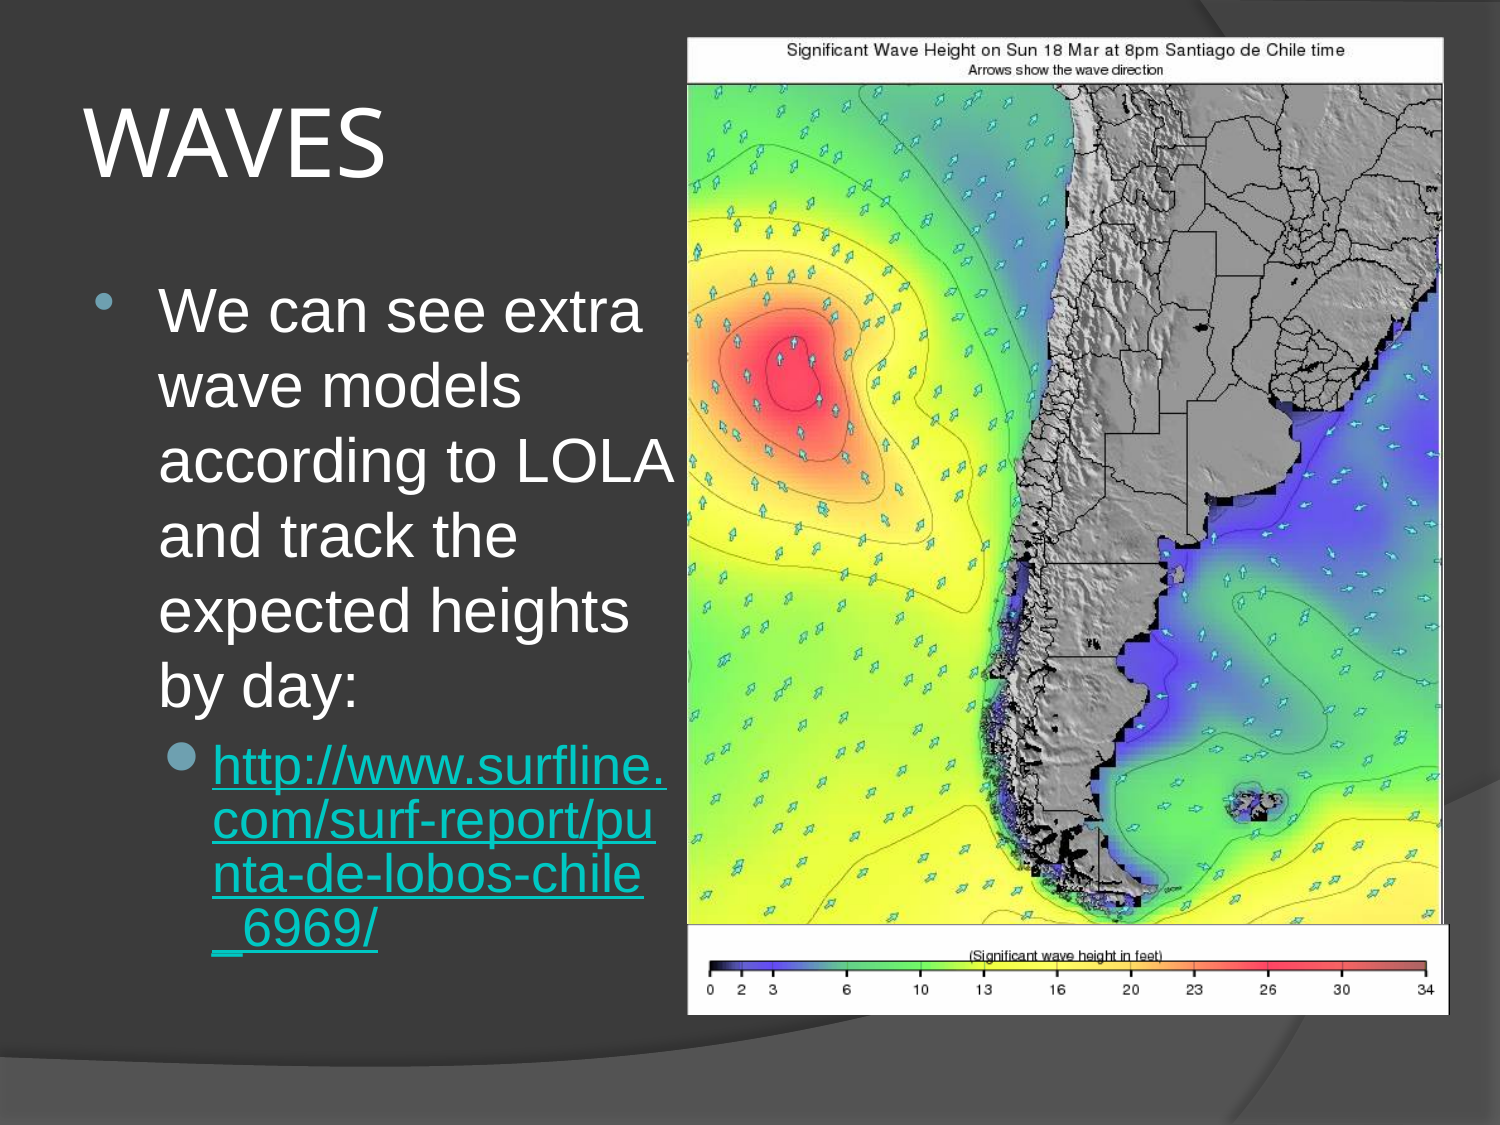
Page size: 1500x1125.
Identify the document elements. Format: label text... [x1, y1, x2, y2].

picture [687, 924, 1451, 1016]
list We can see extra wave models according to LOLA and track the expected heights by day: http://www.surfline.com/surf-report/punta-de-lobos-chile_6969/ [75, 262, 678, 1005]
title WAVES [75, 45, 678, 233]
picture [687, 37, 1445, 917]
